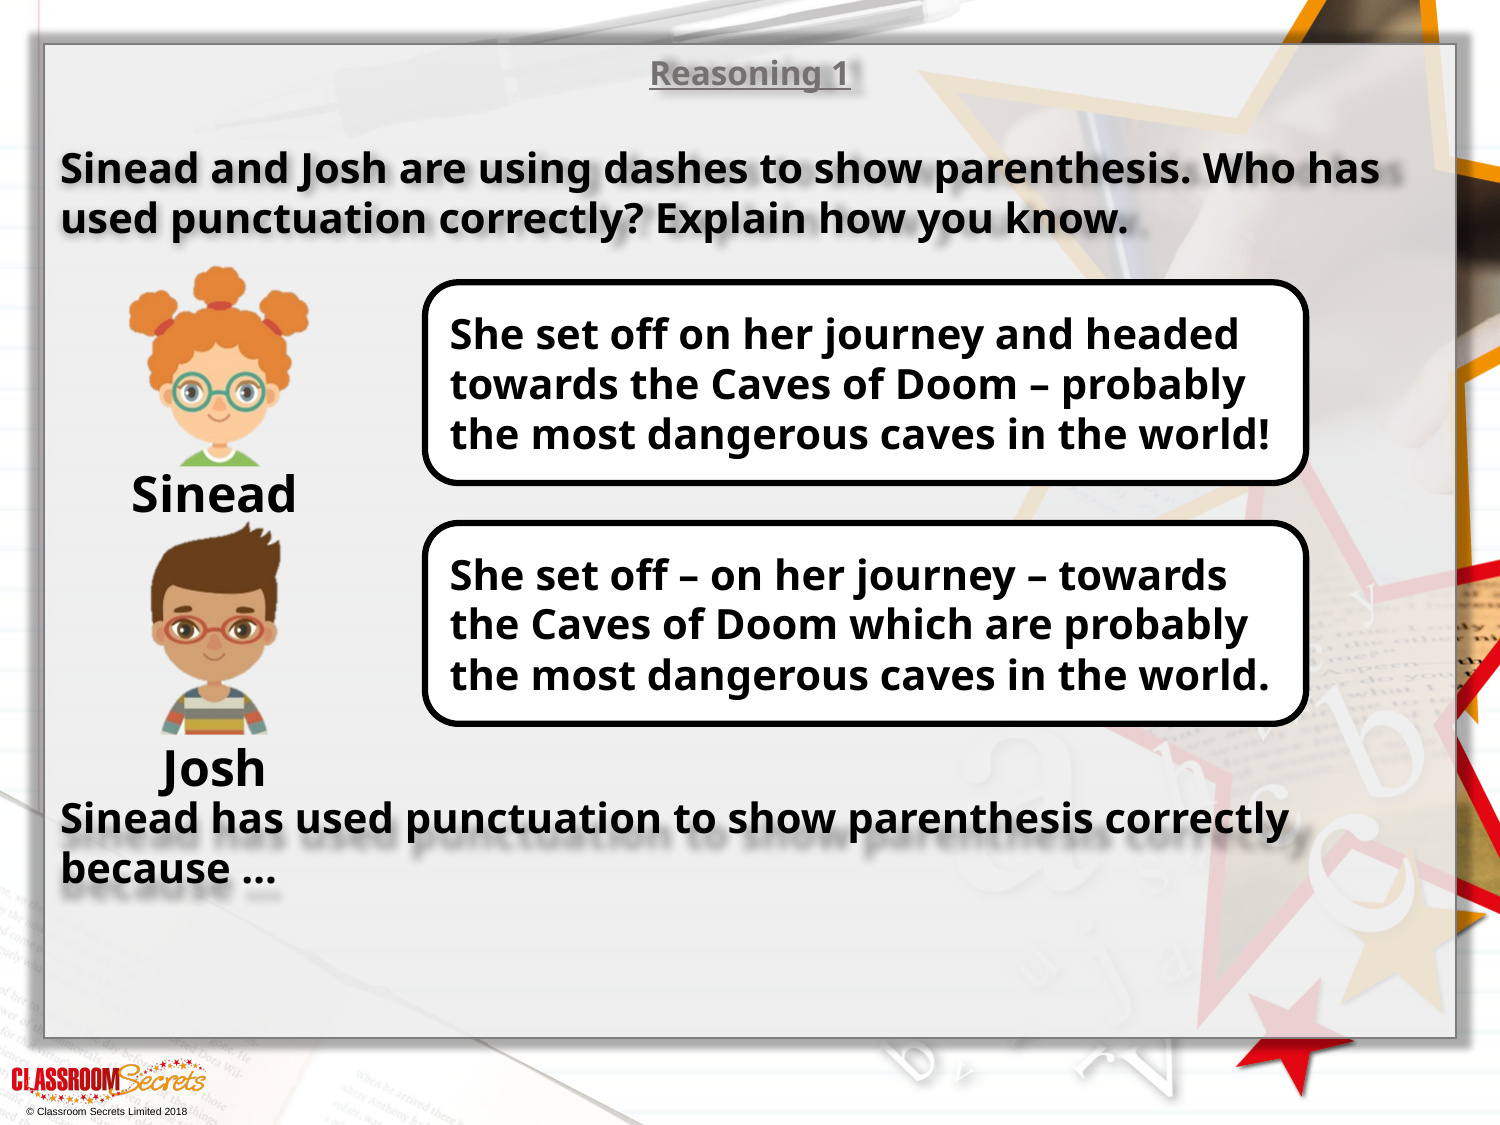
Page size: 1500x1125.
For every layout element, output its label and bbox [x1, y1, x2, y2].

text_box [11, 1058, 207, 1125]
picture [0, 0, 1500, 1125]
